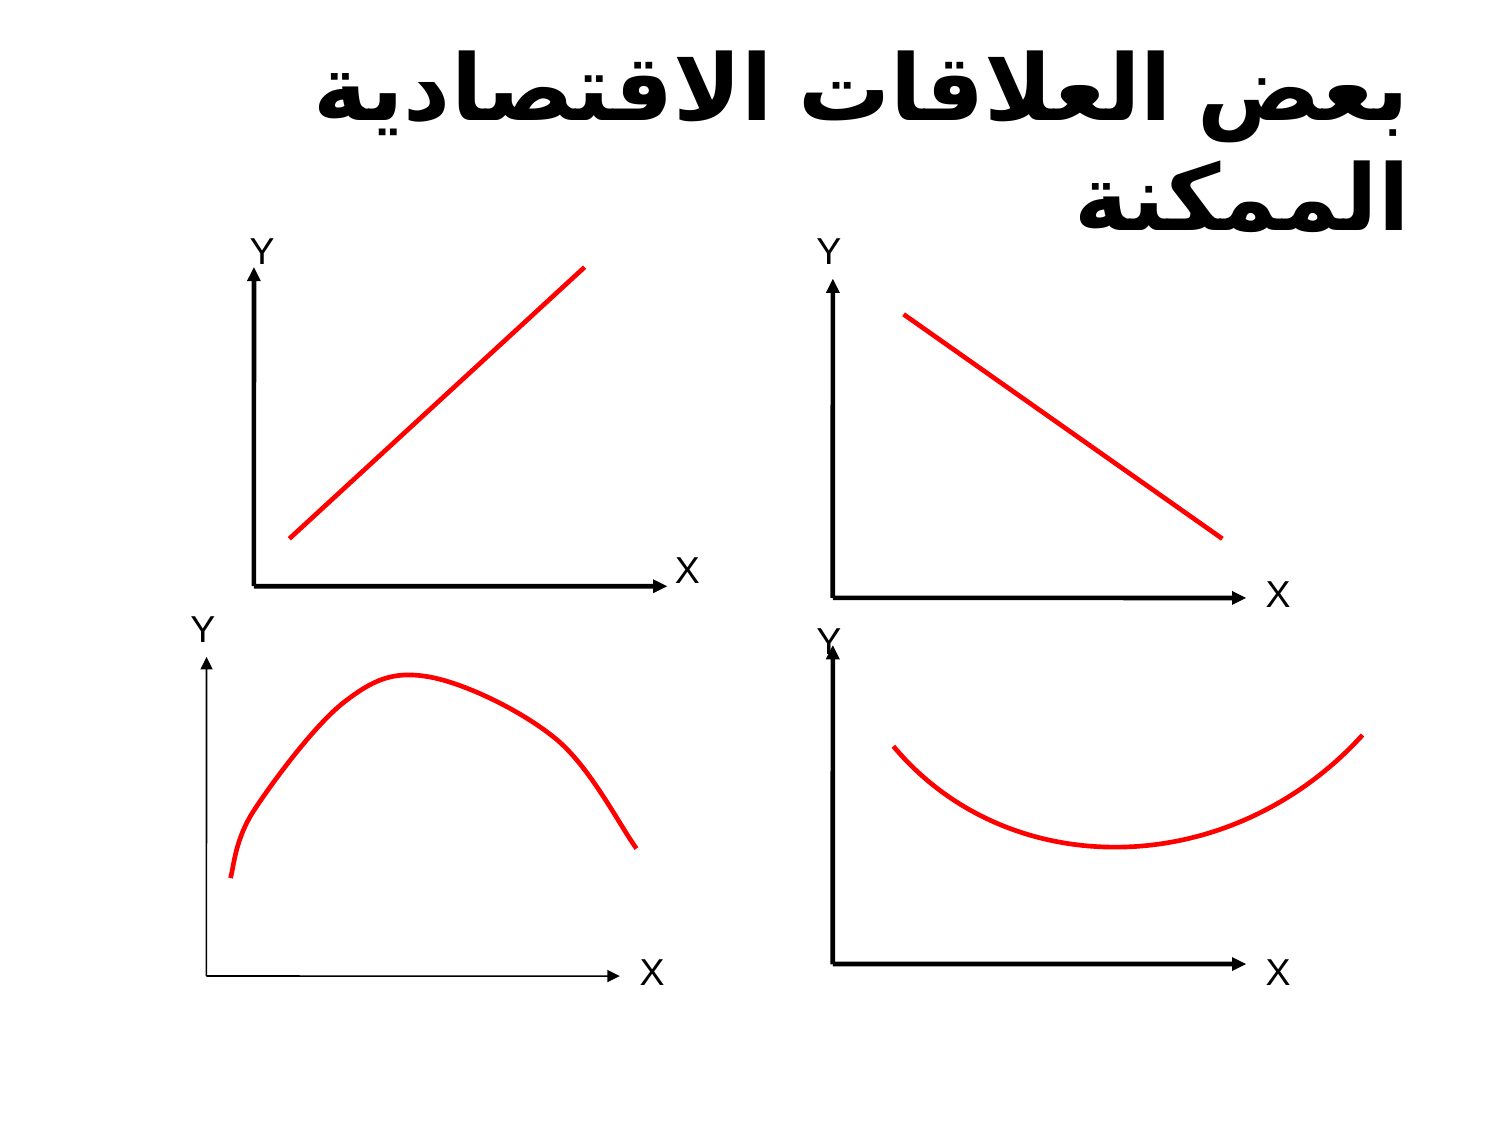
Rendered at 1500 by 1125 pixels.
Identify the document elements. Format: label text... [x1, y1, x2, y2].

text_box Y [797, 219, 857, 280]
text_box [893, 541, 1363, 848]
text_box [1204, 591, 1246, 605]
text_box [200, 658, 213, 975]
text_box [655, 656, 1318, 1016]
text_box X [1246, 562, 1306, 623]
text_box X [620, 940, 680, 1001]
text_box Y [171, 597, 231, 658]
text_box [230, 674, 637, 879]
text_box Y [797, 609, 857, 670]
text_box [826, 280, 840, 597]
text_box [832, 957, 1246, 971]
text_box [41, 680, 704, 1040]
text_box [100, 278, 763, 638]
text_box [206, 969, 620, 983]
text_box Y [230, 219, 290, 280]
text_box X [655, 538, 715, 599]
title بعض العلاقات الاقتصادية الممكنة [75, 45, 1425, 233]
text_box X [1246, 940, 1306, 1001]
